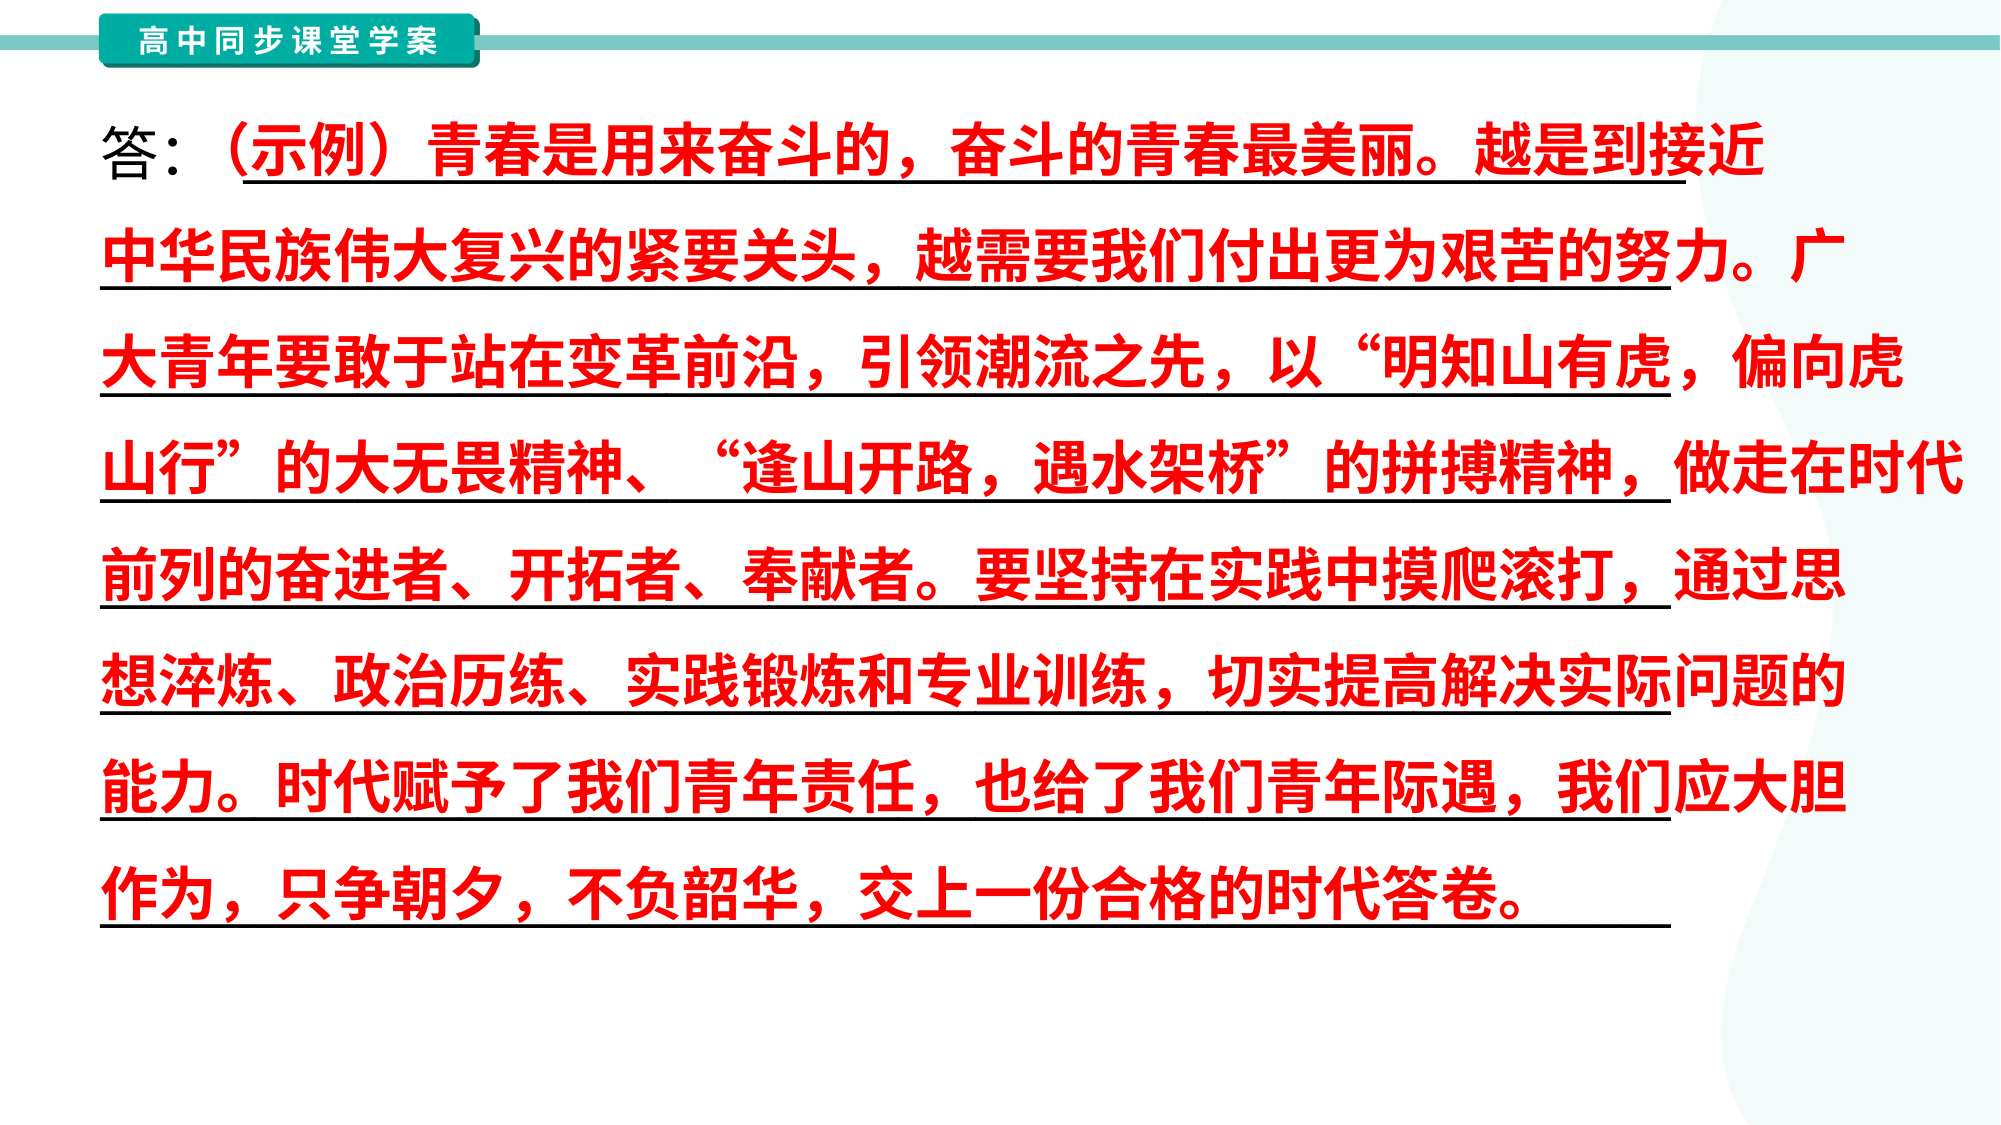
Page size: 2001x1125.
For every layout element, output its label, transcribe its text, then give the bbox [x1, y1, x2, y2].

picture [0, 0, 2000, 1125]
text_box （示例）青春是用来奋斗的，奋斗的青春最美丽。越是到接近 中华民族伟大复兴的紧要关头，越需要我们付出更为艰苦的努力。广 大青年要敢于站在变革前沿，引领潮流之先，以“明知山有虎，偏向虎 山行”的大无畏精神、“逢山开路，遇水架桥”的拼搏精神，做走在时代 前列的奋进者、开拓者、奉献者。要坚持在实践中摸爬滚打，通过思 想淬炼、政治历练、实践锻炼和专业训练，切实提高解决实际问题的 能力。时代赋予了我们青年责任，也给了我们青年际遇，我们应大胆 作为，只争朝夕，不负韶华，交上一份合格的时代答卷。 [100, 76, 1899, 927]
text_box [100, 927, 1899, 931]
